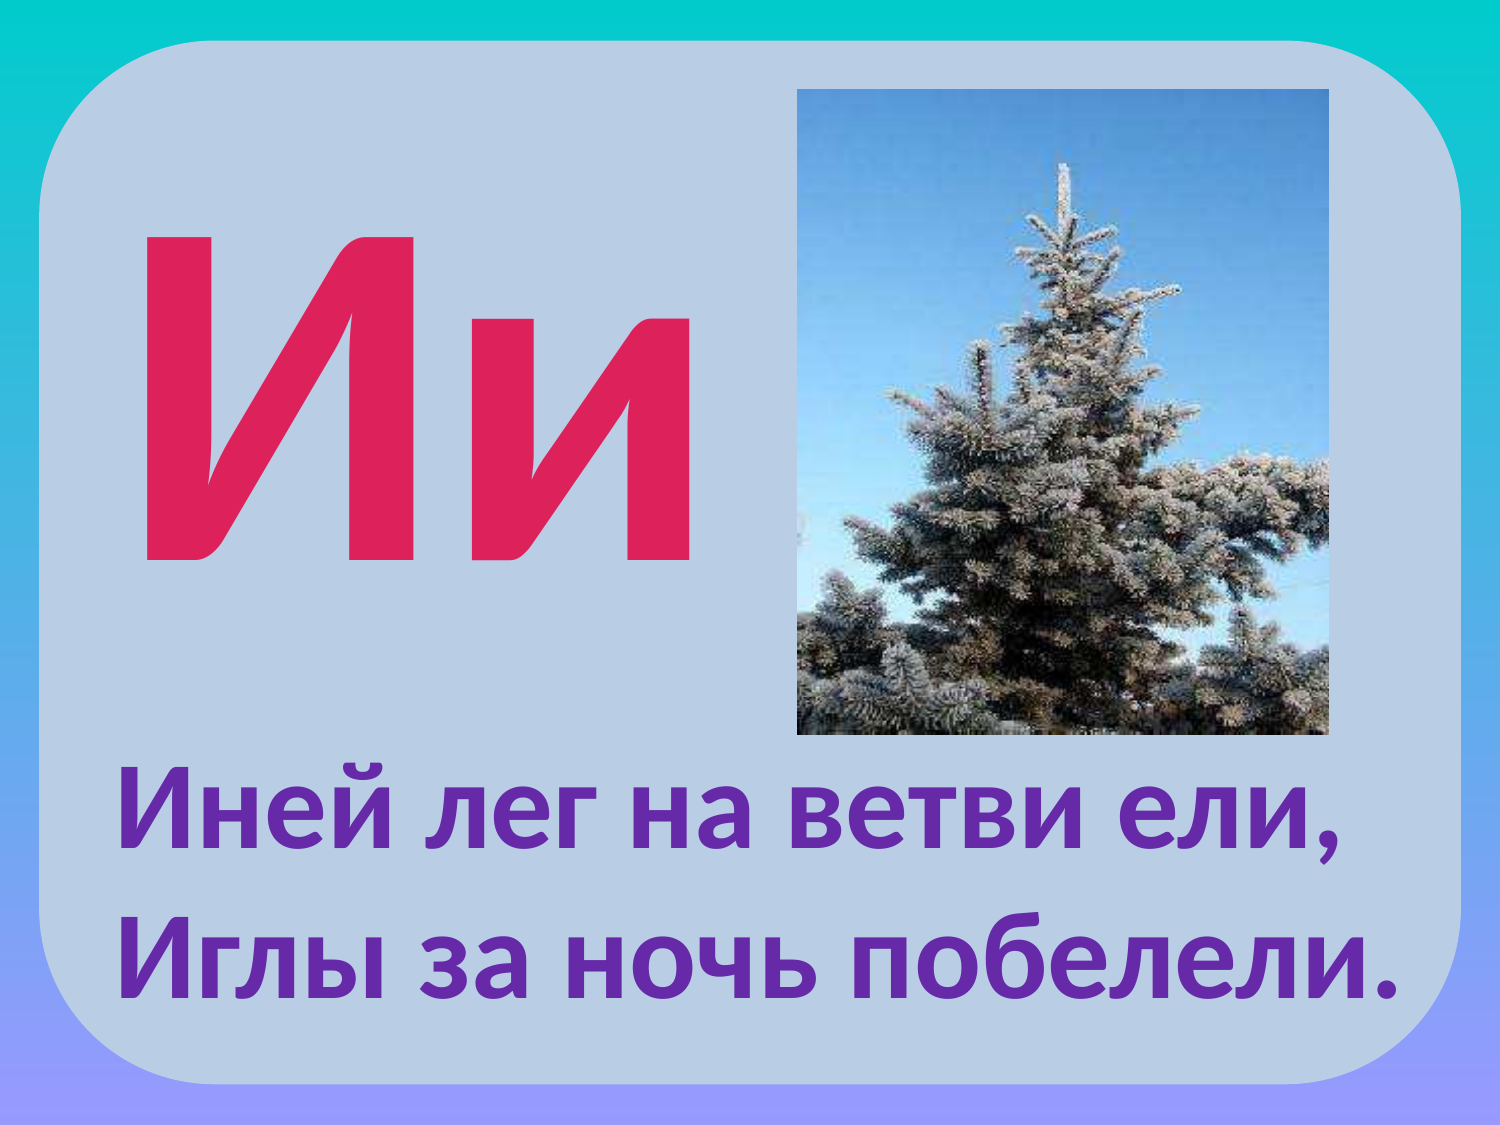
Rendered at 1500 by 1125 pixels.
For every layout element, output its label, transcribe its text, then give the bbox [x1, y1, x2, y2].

text_box Иней лег на ветви ели, Иглы за ночь побелели. [100, 715, 1459, 1031]
text_box [39, 40, 1461, 1085]
text_box Ии [103, 54, 736, 667]
picture [796, 89, 1330, 735]
